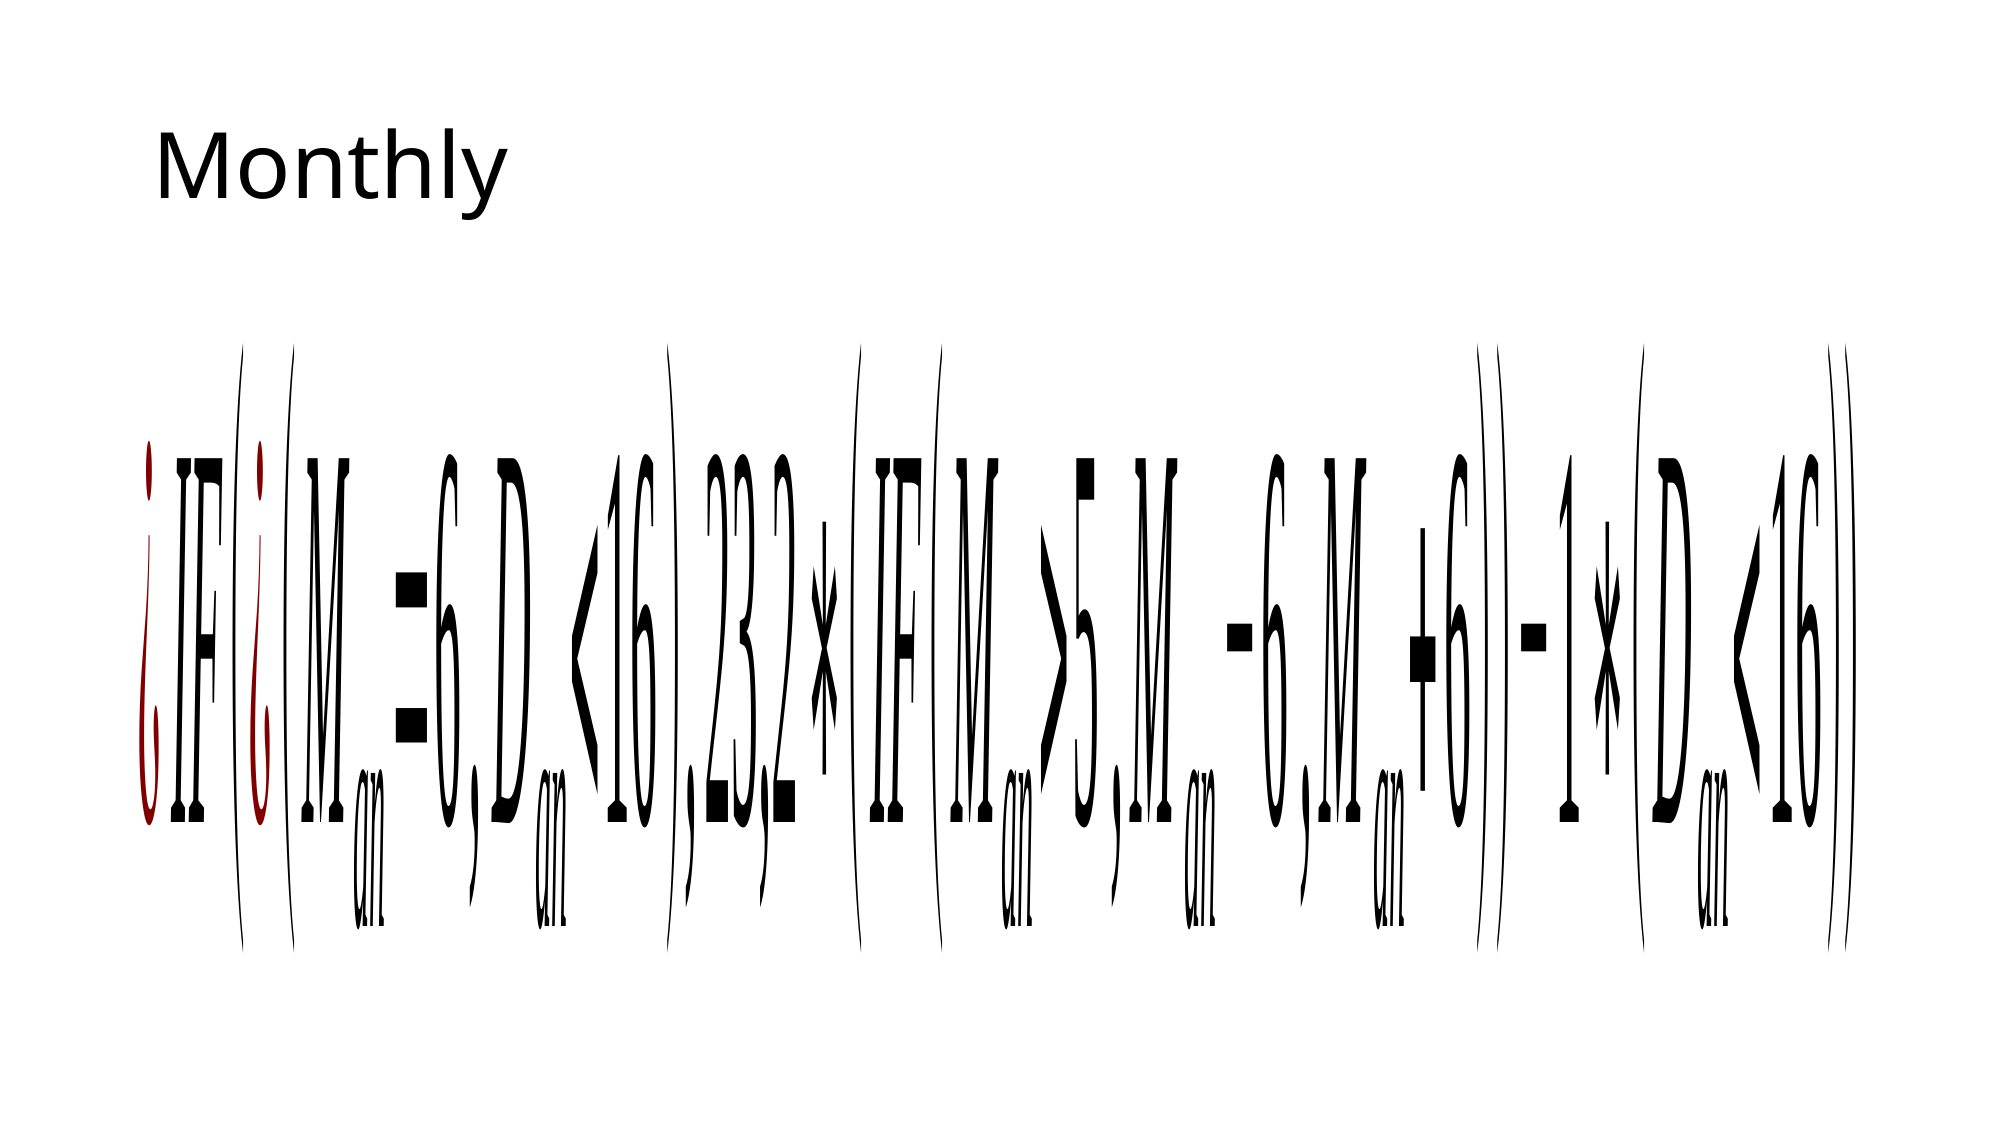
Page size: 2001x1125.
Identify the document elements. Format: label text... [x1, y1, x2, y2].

title Monthly [137, 59, 1863, 278]
